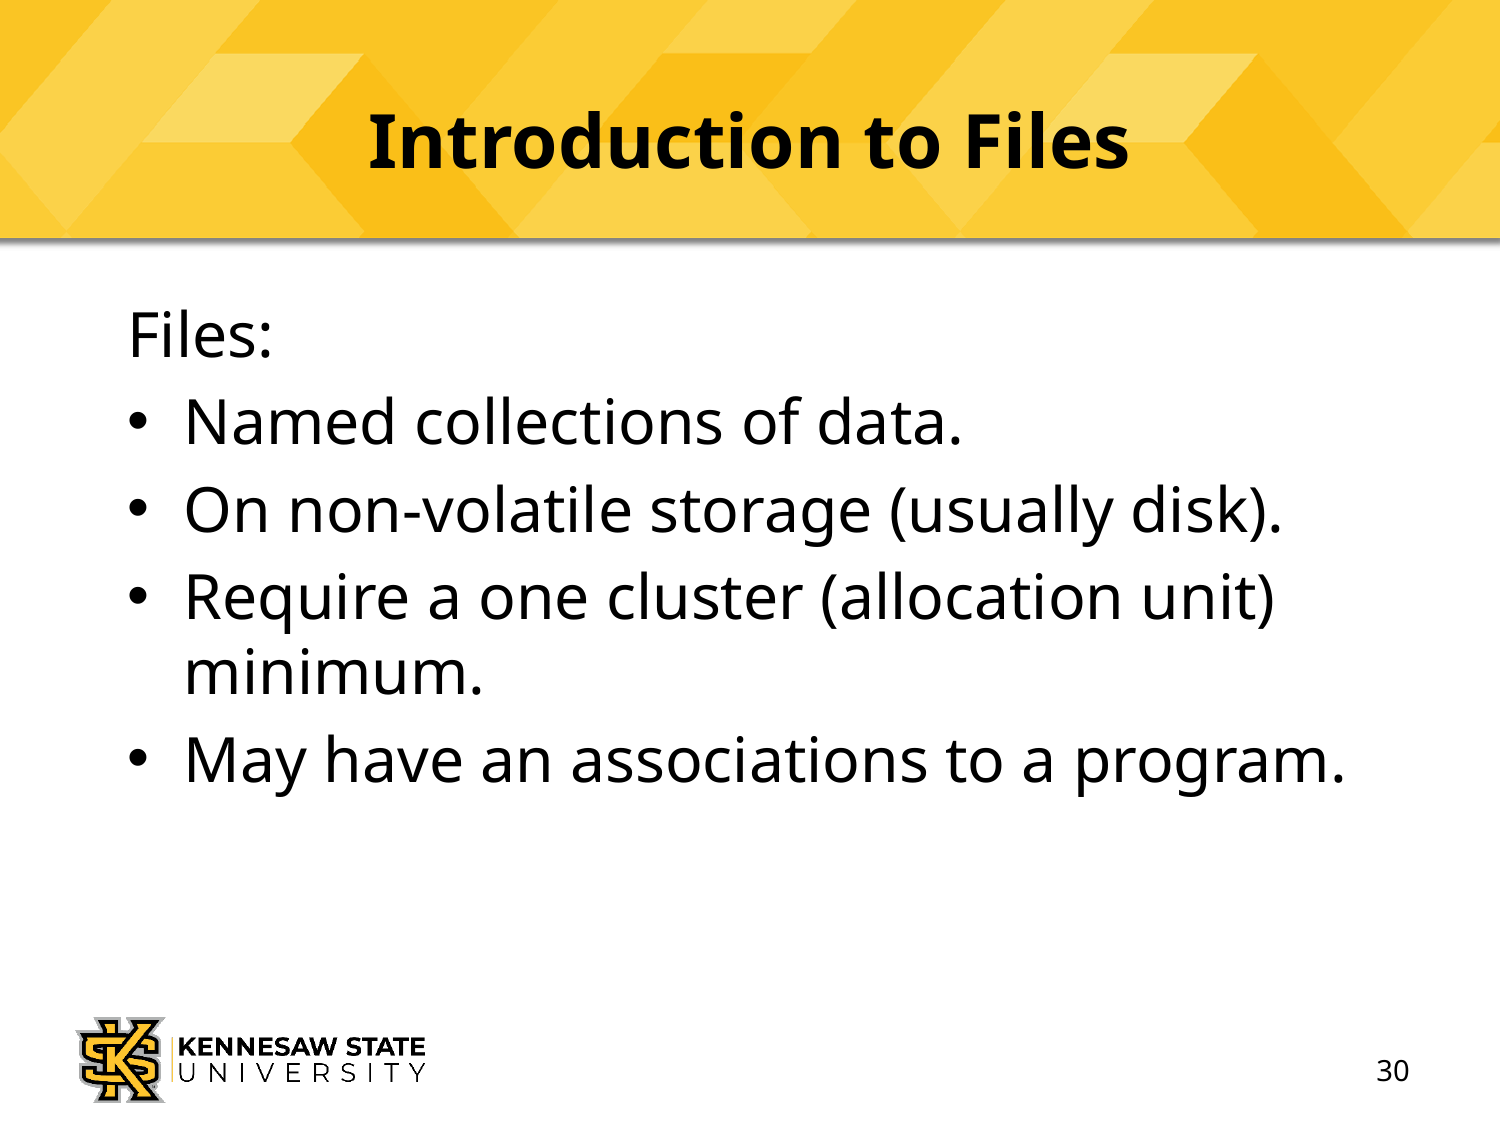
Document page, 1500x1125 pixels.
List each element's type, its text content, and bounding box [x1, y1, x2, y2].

title Introduction to Files [75, 45, 1425, 233]
list Files: Named collections of data. On non-volatile storage (usually disk). Require a one cluster (allocation unit) minimum. May have an associations to a program. [112, 287, 1388, 942]
slide_number 30 [1074, 1042, 1425, 1103]
picture [0, 0, 1500, 251]
picture [75, 1017, 425, 1103]
